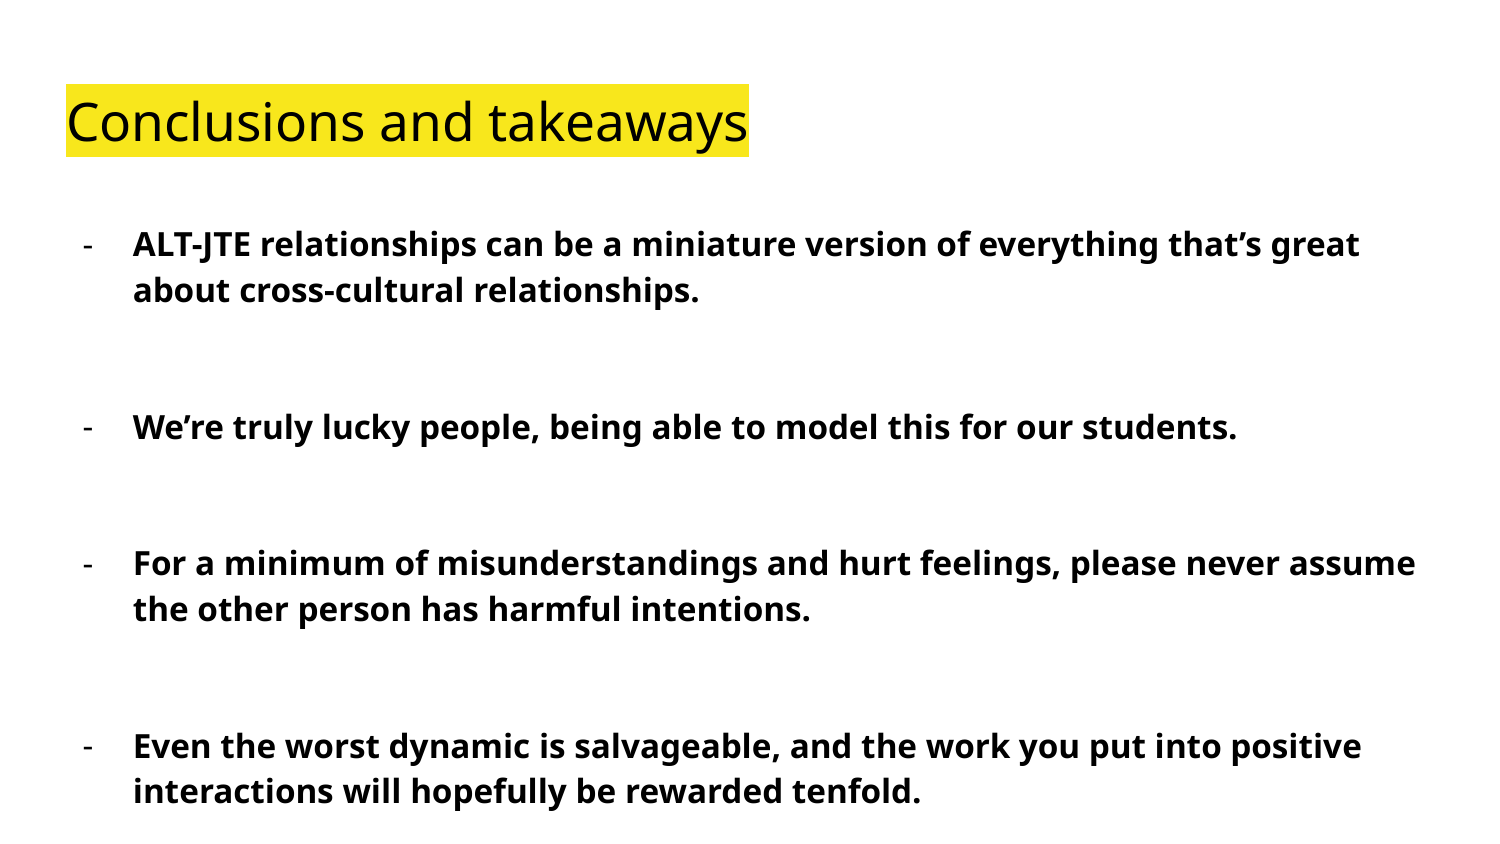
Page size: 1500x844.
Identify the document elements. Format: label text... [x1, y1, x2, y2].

title Conclusions and takeaways [51, 72, 1449, 167]
list ALT-JTE relationships can be a miniature version of everything that’s great about cross-cultural relationships. We’re truly lucky people, being able to model this for our students. For a minimum of misunderstandings and hurt feelings, please never assume the other person has harmful intentions. Even the worst dynamic is salvageable, and the work you put into positive interactions will hopefully be rewarded tenfold. [51, 202, 1449, 829]
